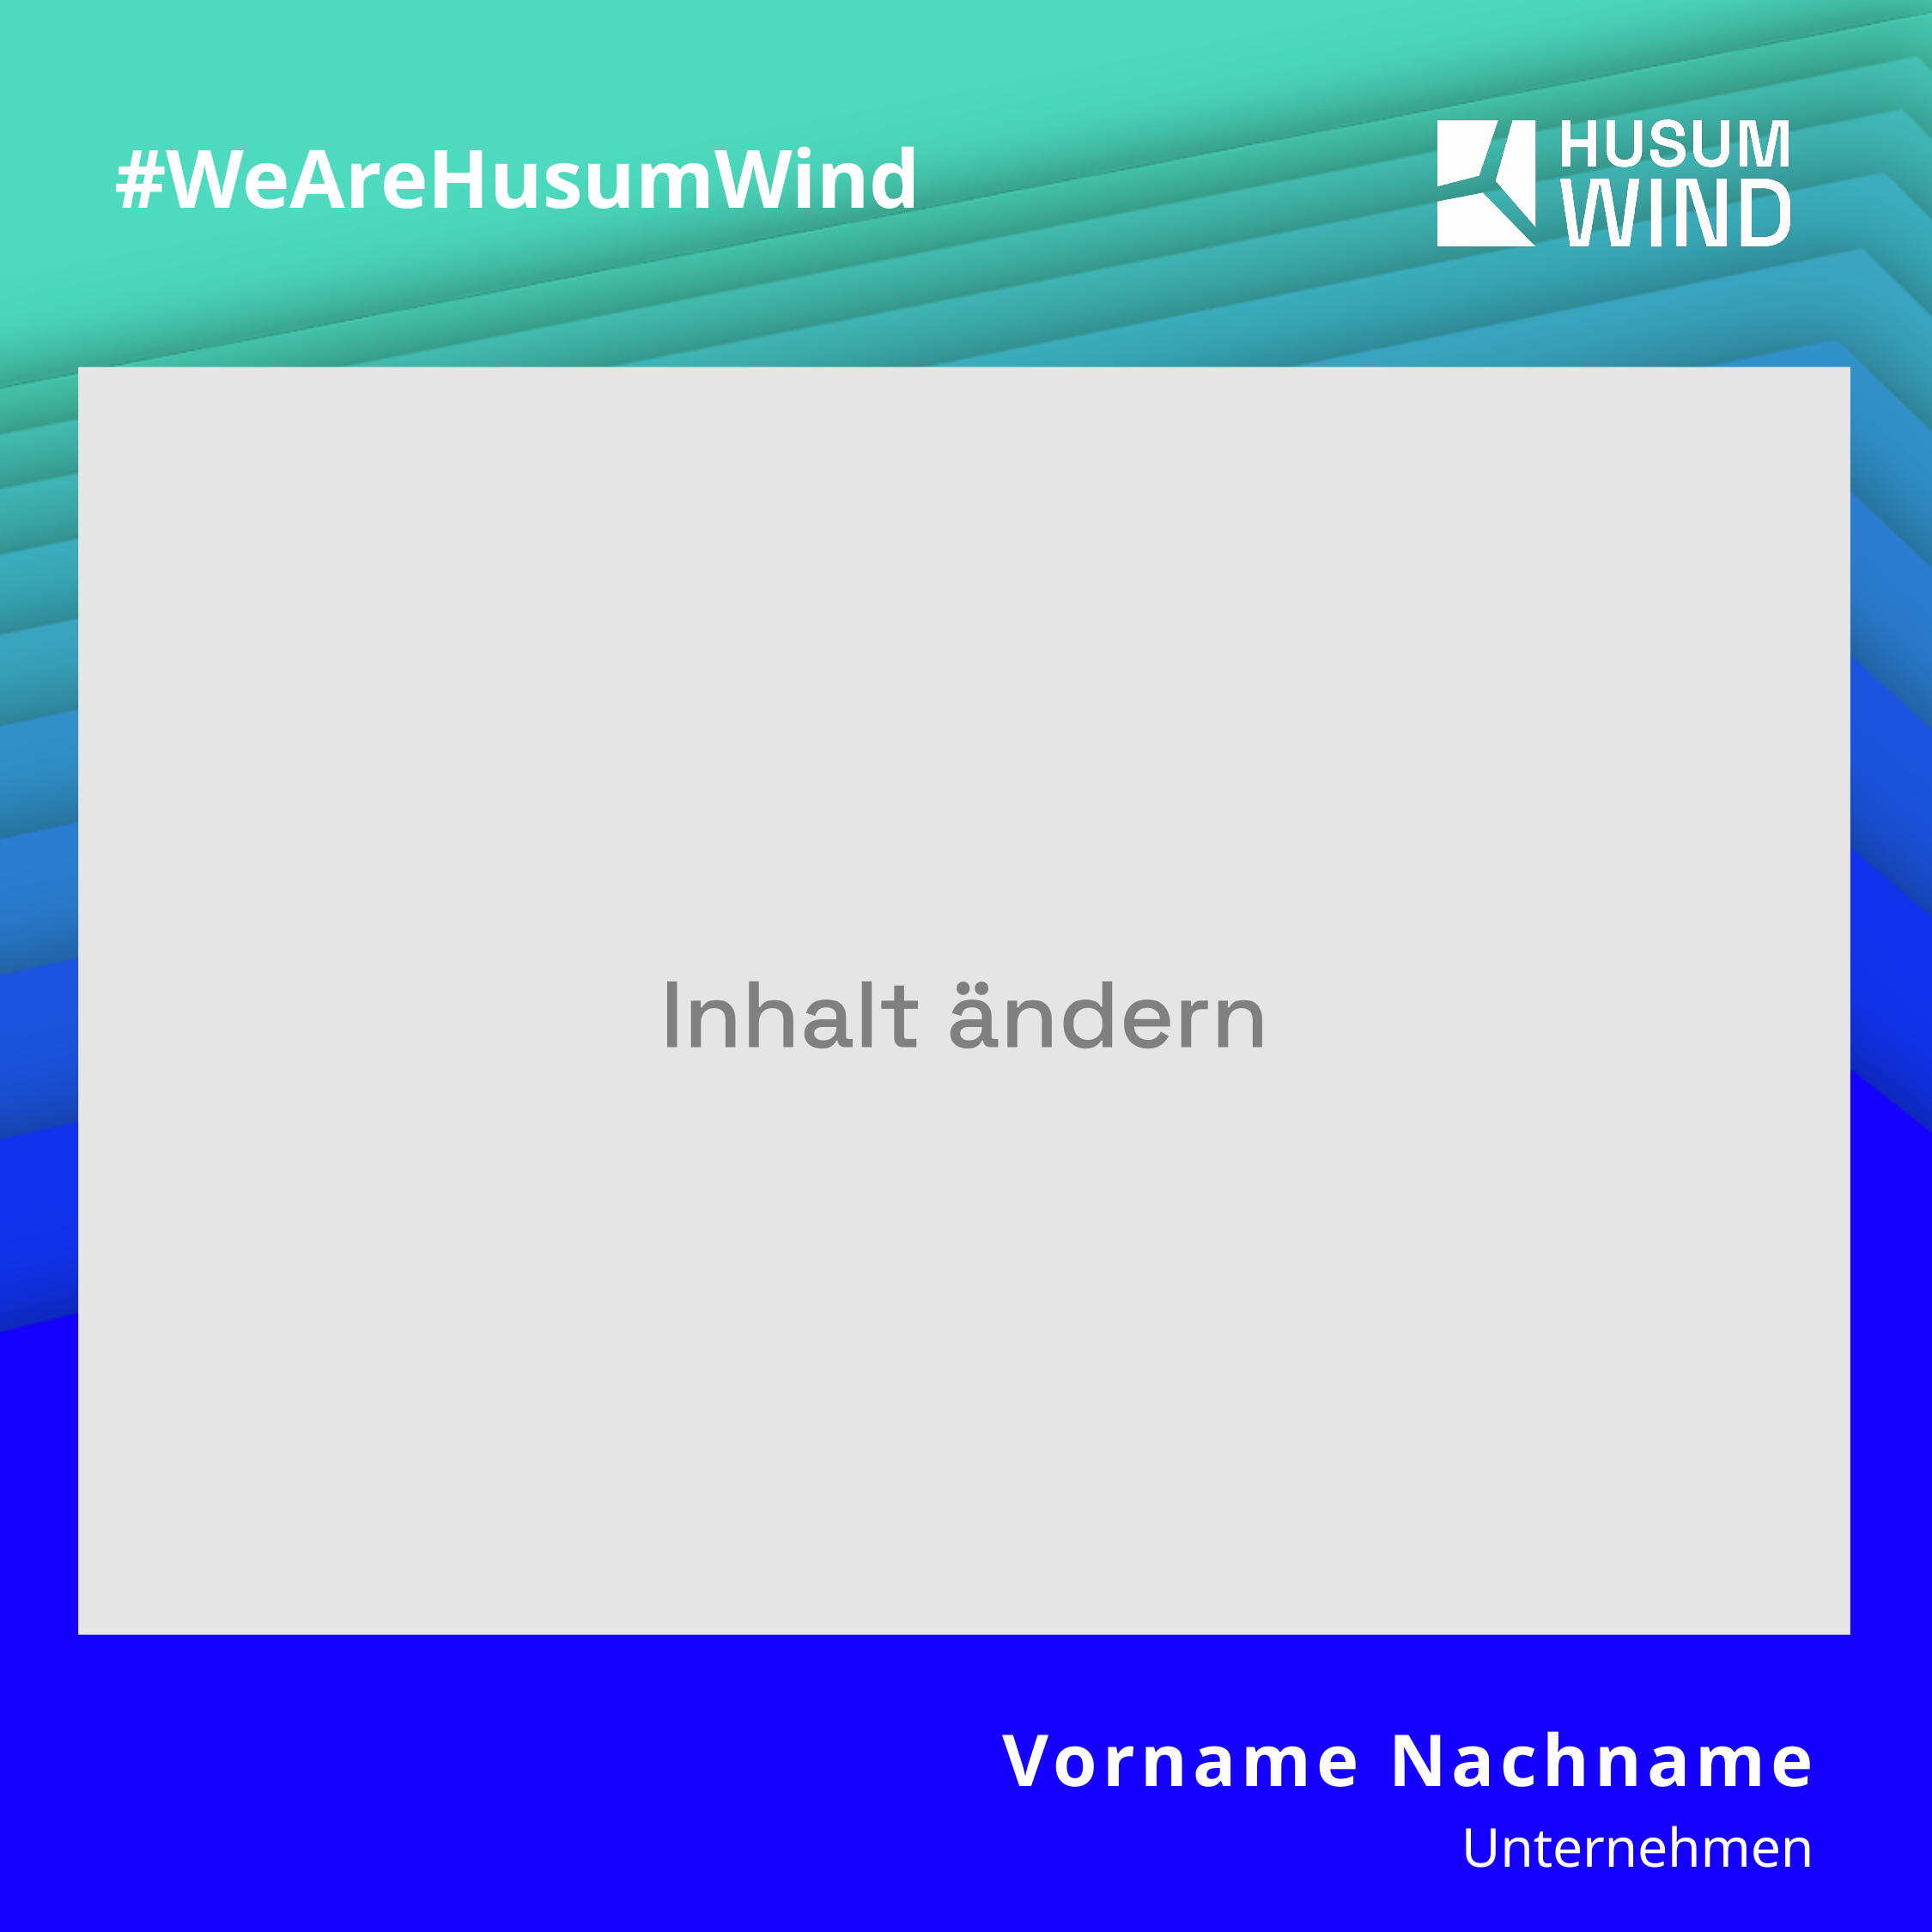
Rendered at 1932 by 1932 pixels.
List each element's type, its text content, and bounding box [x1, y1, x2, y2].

picture [0, 0, 1932, 1932]
text_box Vorname Nachname Unternehmen [339, 1713, 1814, 1878]
